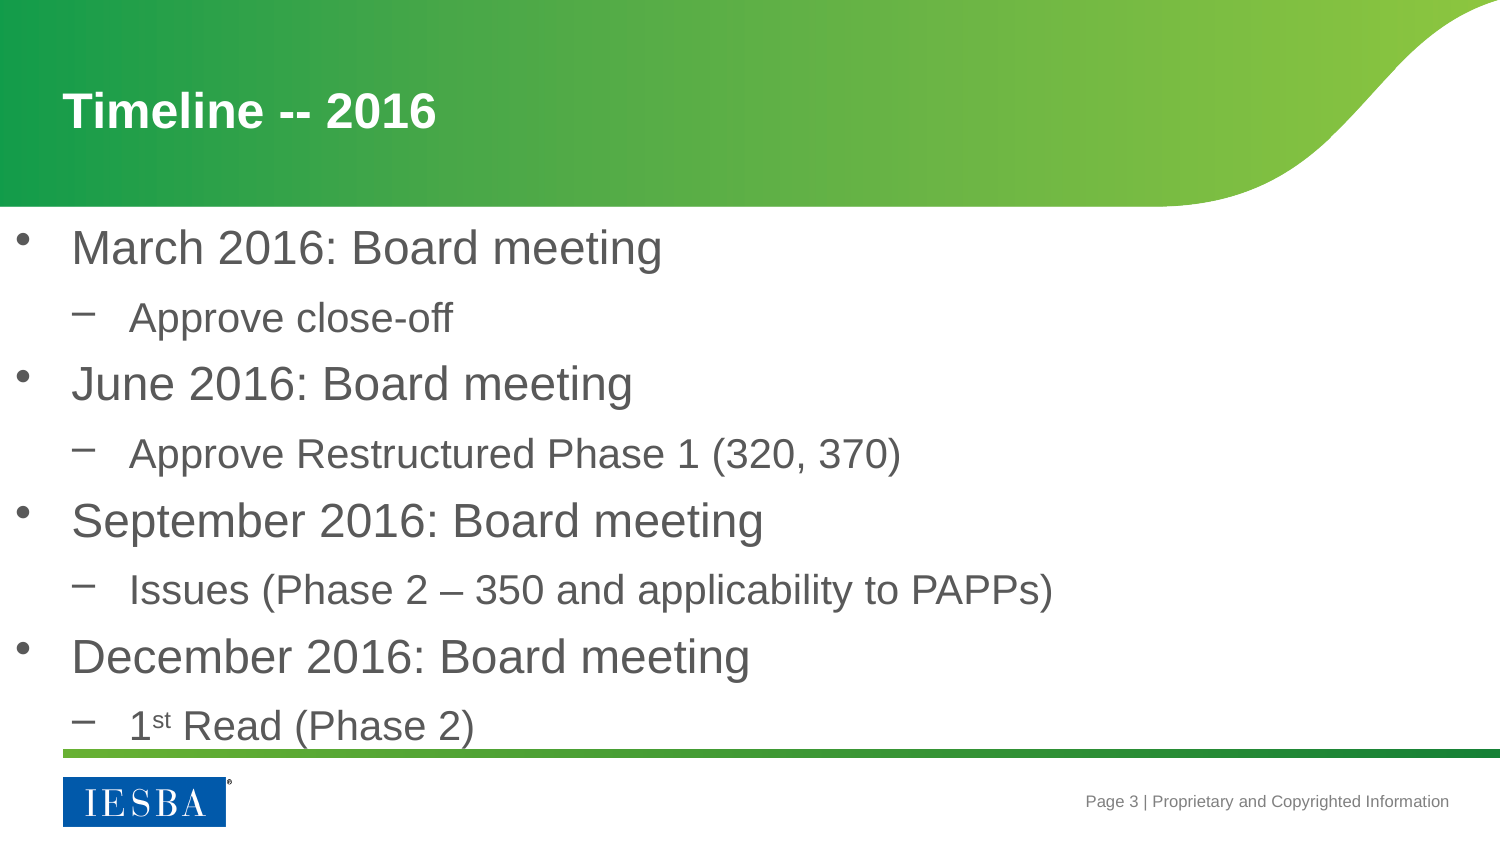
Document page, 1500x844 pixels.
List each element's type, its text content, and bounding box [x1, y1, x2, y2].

picture [0, 0, 1500, 207]
list March 2016: Board meeting Approve close-off June 2016: Board meeting Approve Restructured Phase 1 (320, 370) September 2016: Board meeting Issues (Phase 2 – 350 and applicability to PAPPs) December 2016: Board meeting 1st Read (Phase 2) [0, 209, 1450, 760]
title Timeline -- 2016 [62, 75, 1300, 142]
picture [63, 777, 232, 827]
